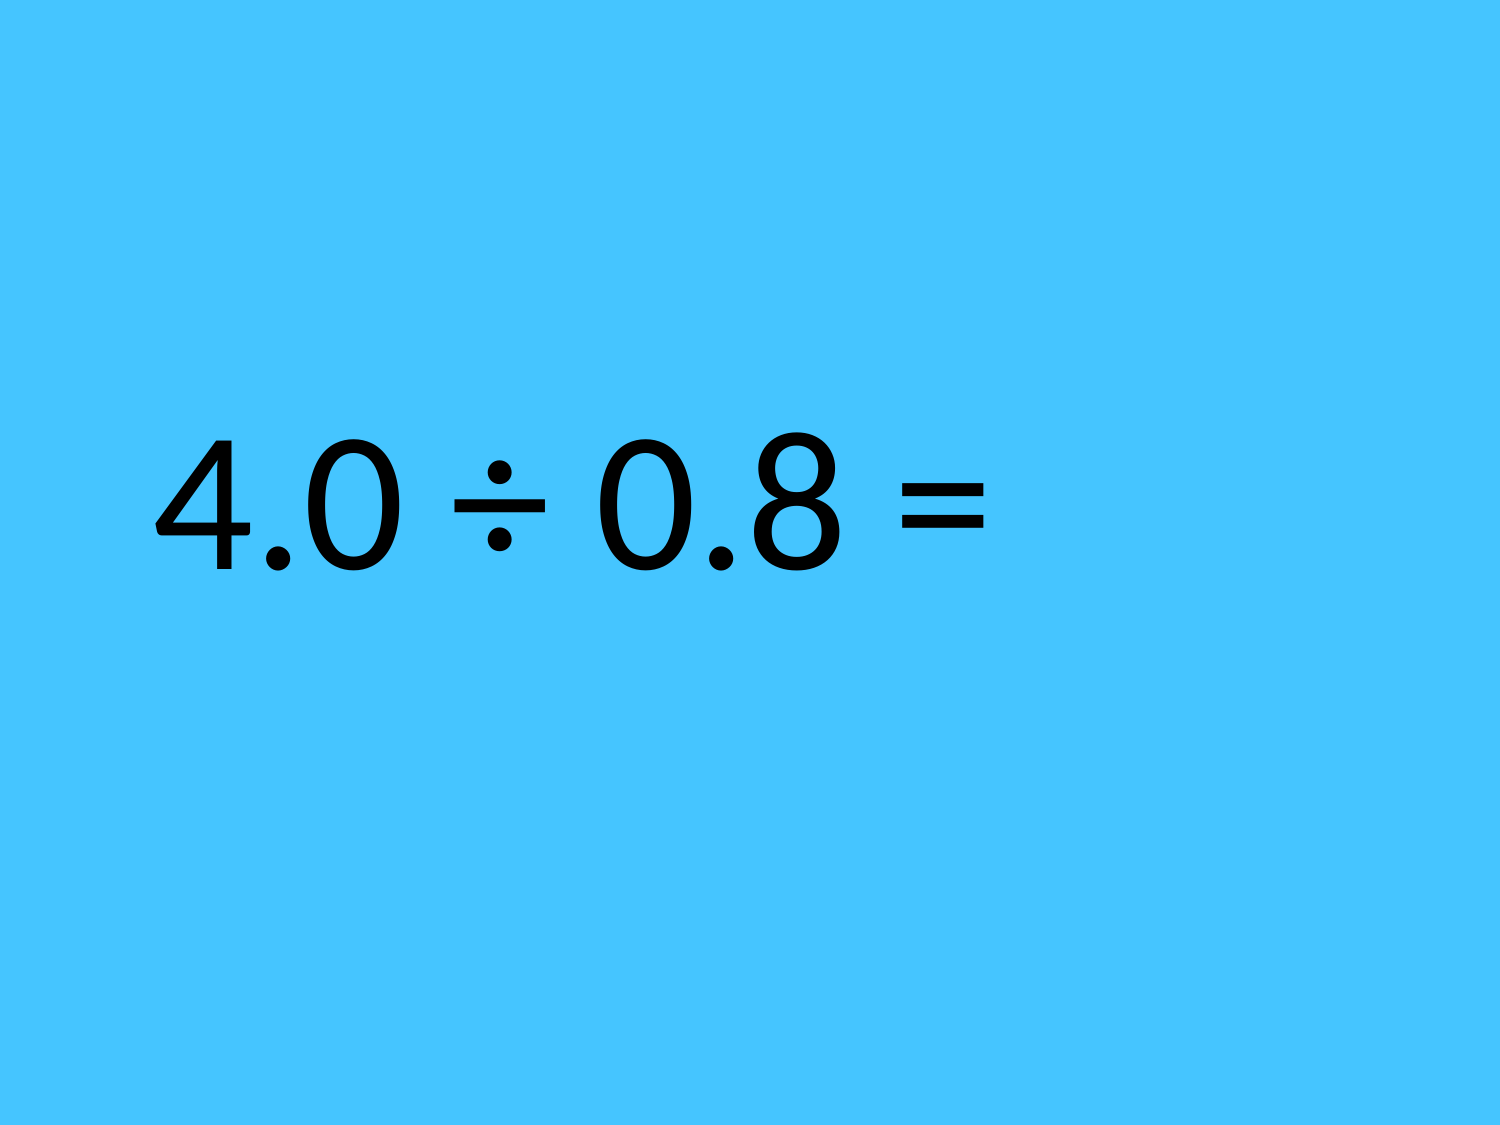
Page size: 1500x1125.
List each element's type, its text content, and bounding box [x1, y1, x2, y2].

text_box 4.0 ÷ 0.8 = [137, 362, 1138, 618]
